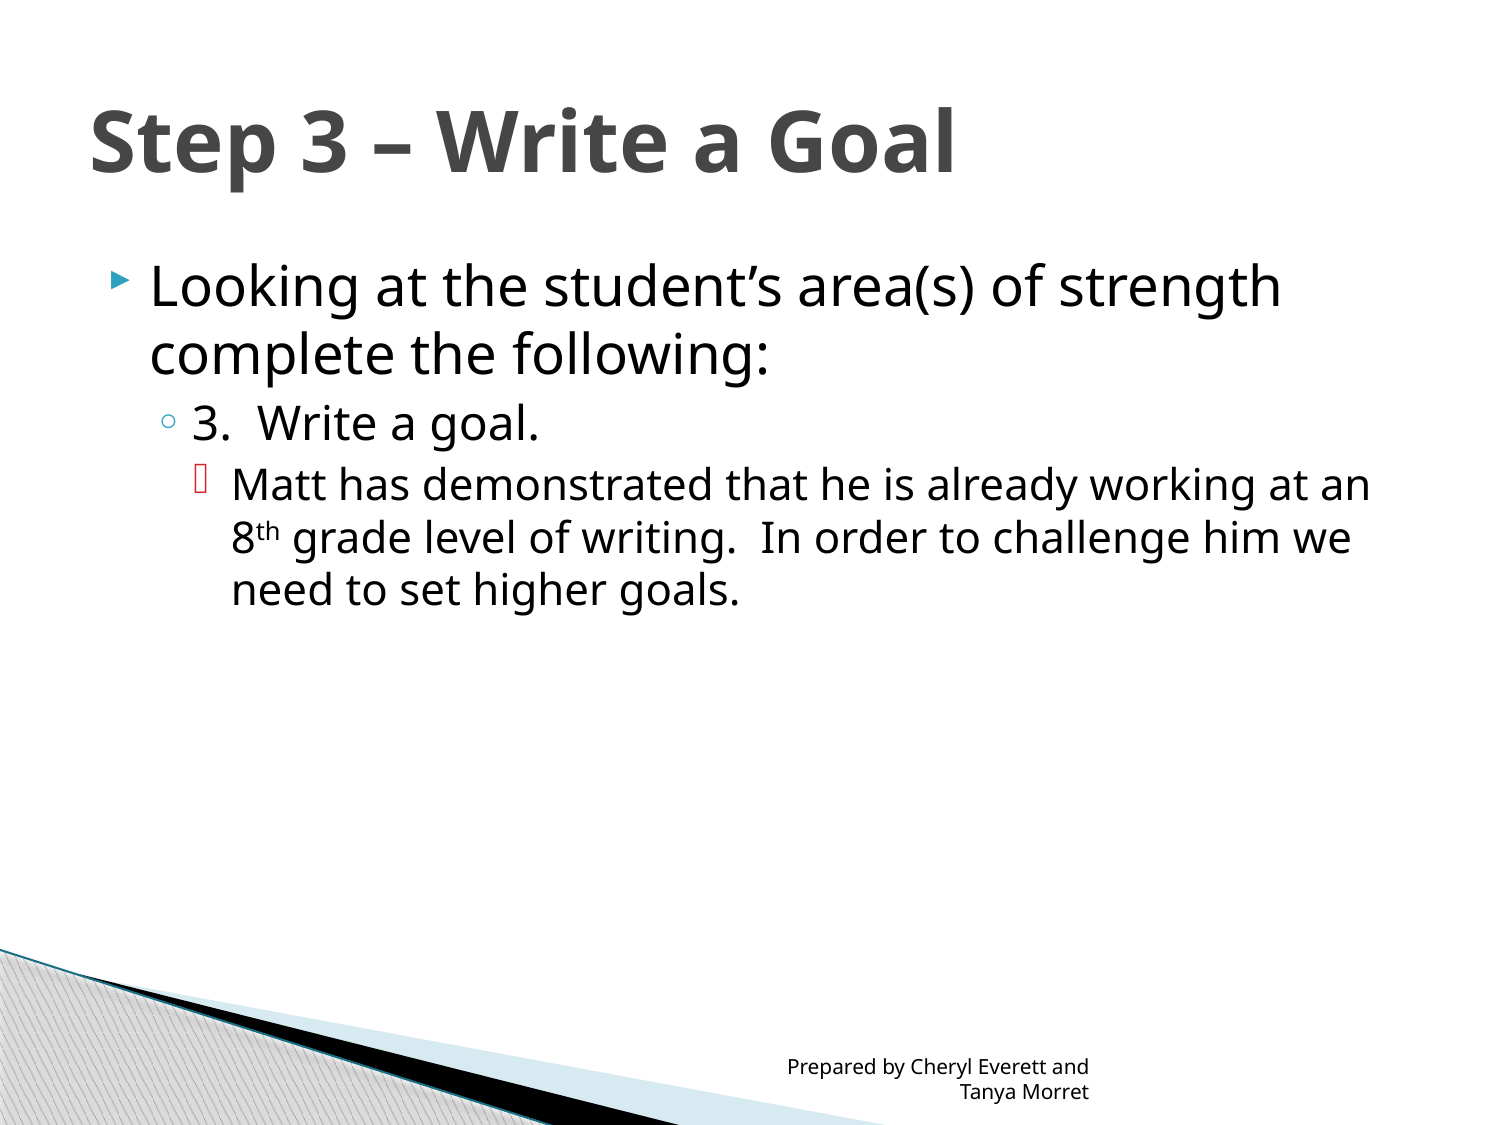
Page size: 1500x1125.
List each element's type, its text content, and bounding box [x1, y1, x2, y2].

footer Prepared by Cheryl Everett and Tanya Morret [718, 1051, 1105, 1112]
list Looking at the student’s area(s) of strength complete the following: 3. Write a goal. Matt has demonstrated that he is already working at an 8th grade level of writing. In order to challenge him we need to set higher goals. [74, 242, 1426, 986]
title Step 3 – Write a Goal [75, 45, 1425, 233]
